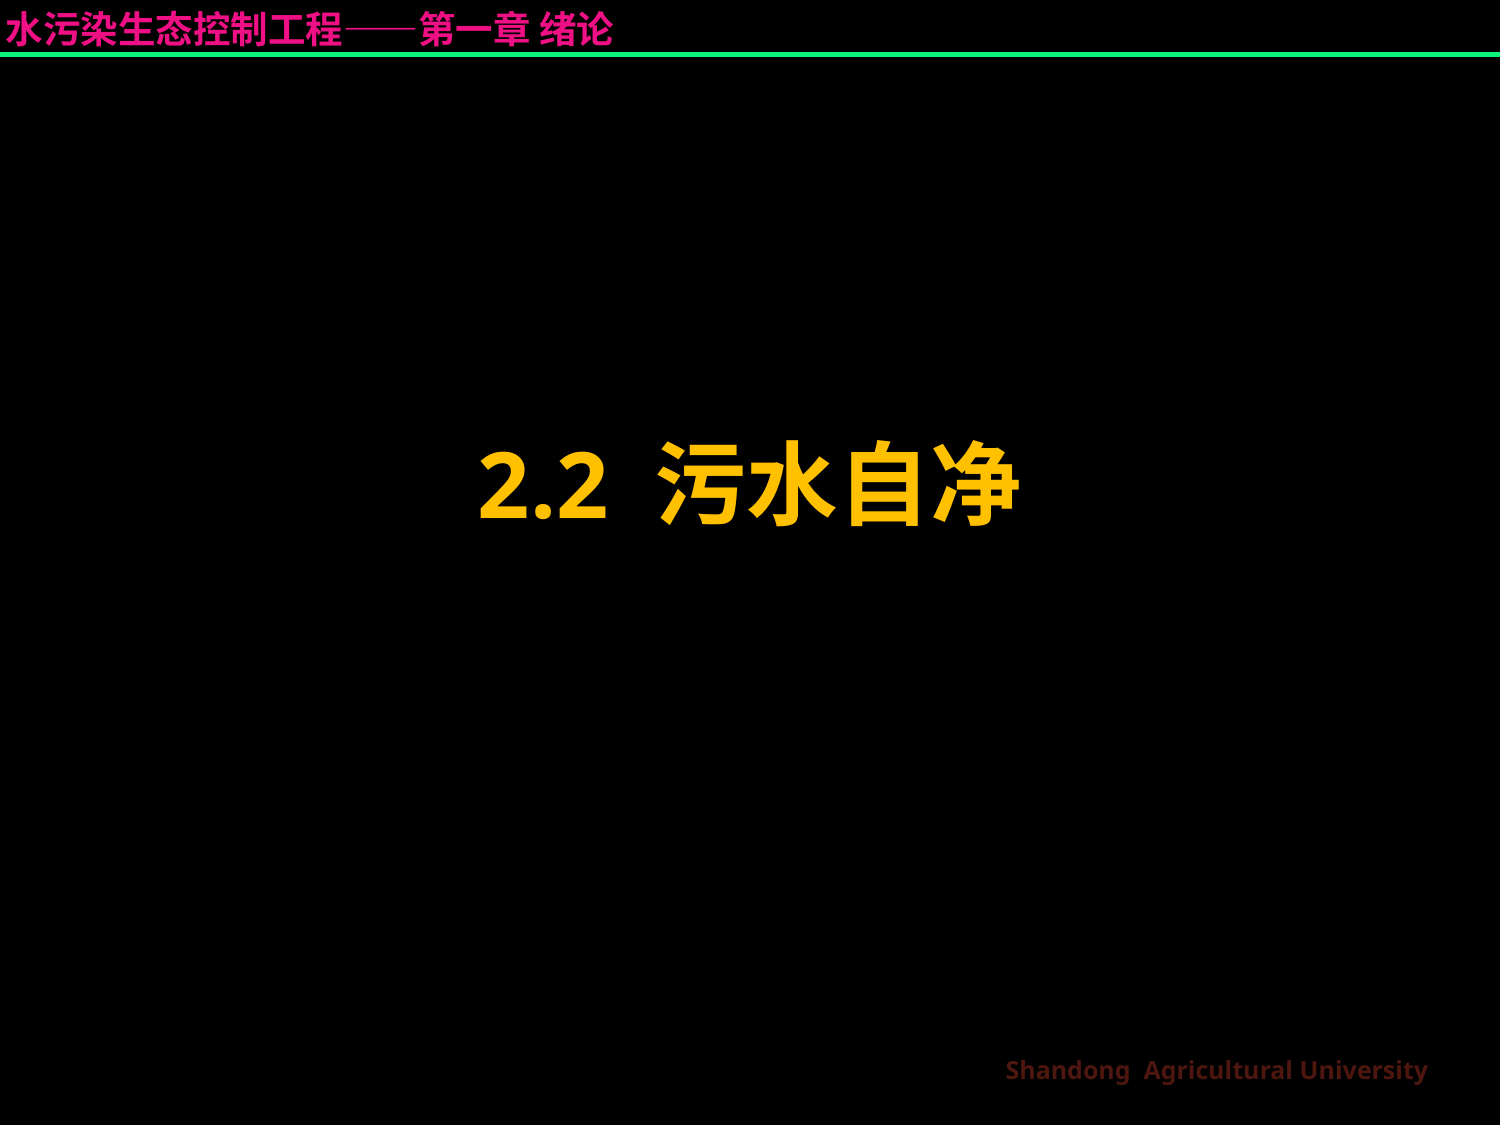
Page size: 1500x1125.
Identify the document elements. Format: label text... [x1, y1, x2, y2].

title 2.2 污水自净 [112, 361, 1388, 603]
